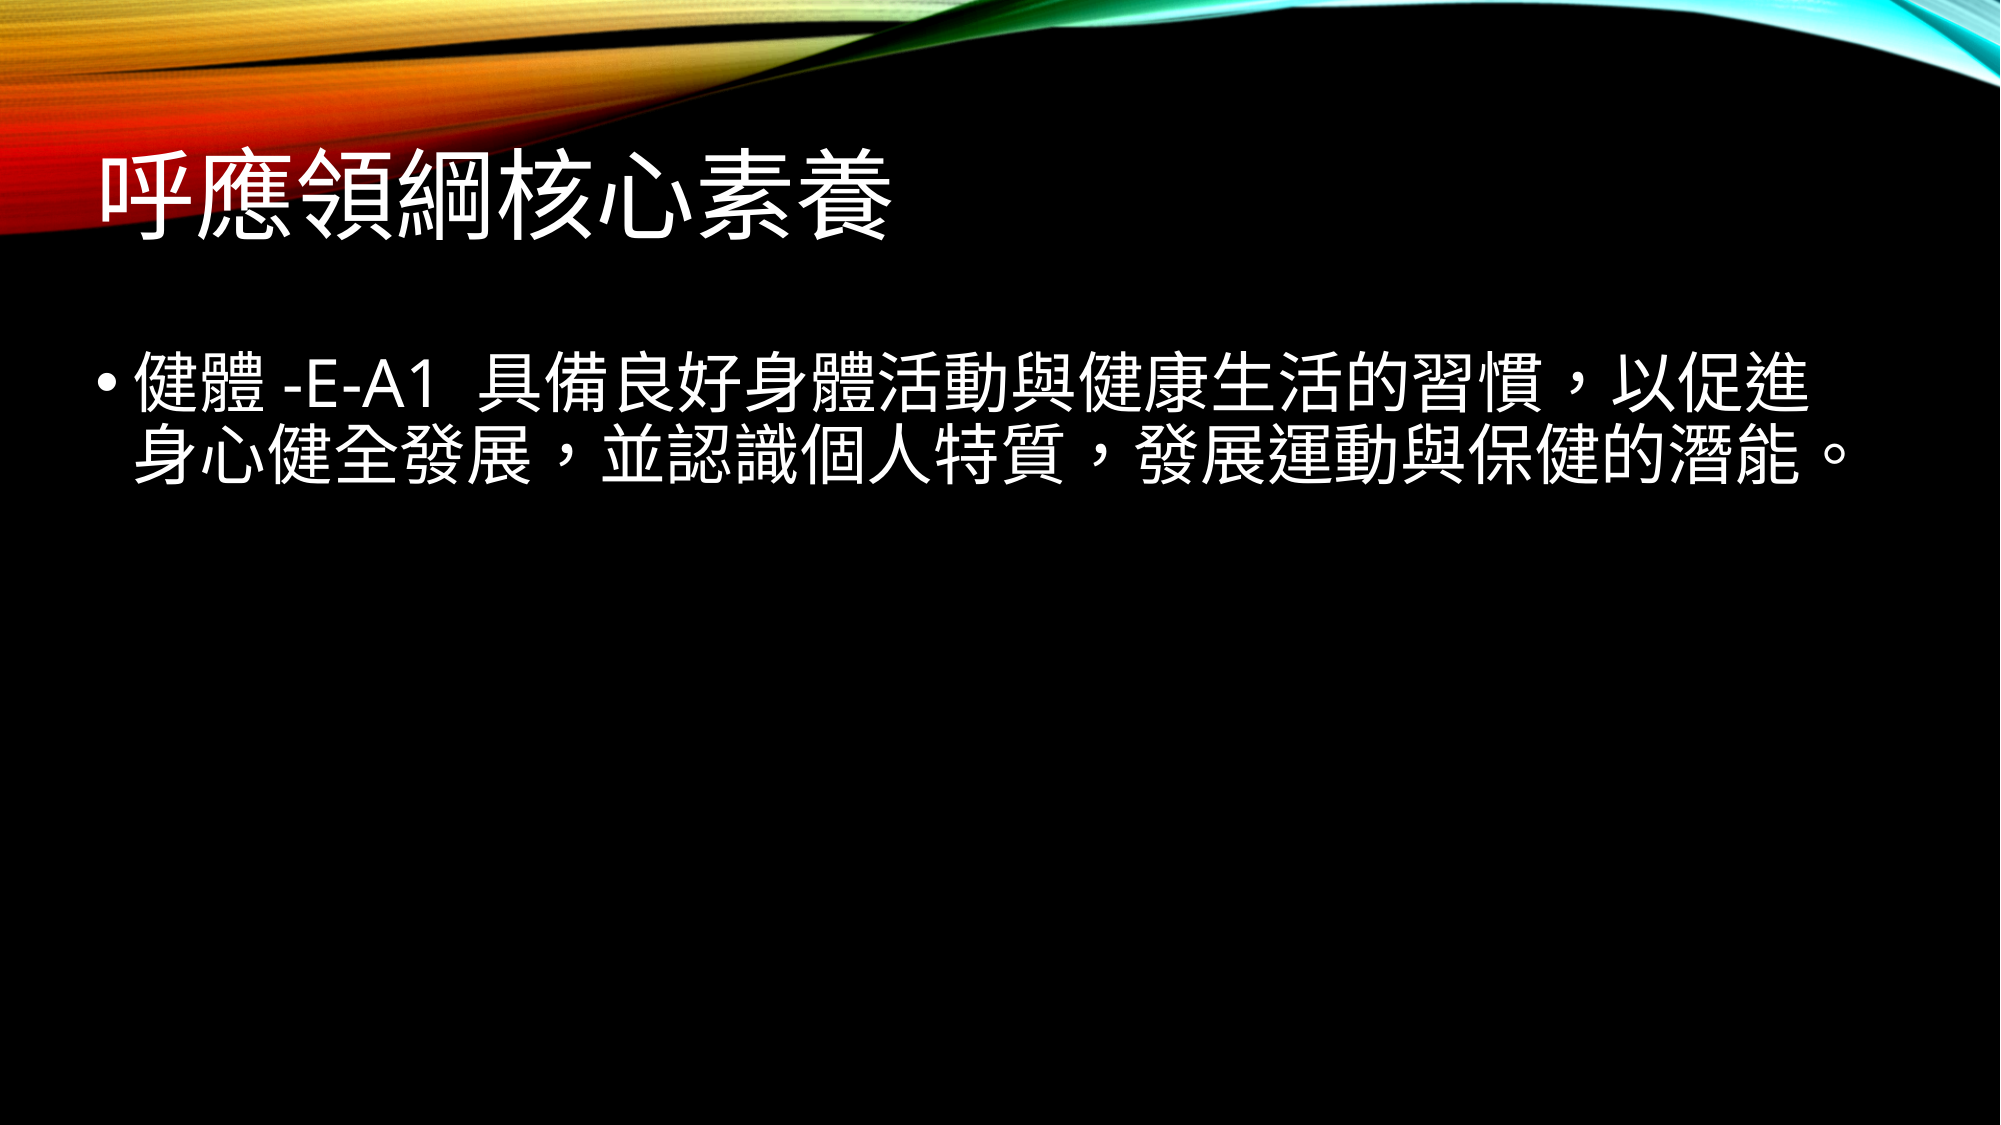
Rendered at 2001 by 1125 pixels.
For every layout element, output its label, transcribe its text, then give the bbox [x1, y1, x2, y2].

title 呼應領綱核心素養 [80, 93, 1493, 306]
picture [0, 0, 2000, 237]
list 健體-E-A1 具備良好身體活動與健康生活的習慣，以促進身心健全發展，並認識個人特質，發展運動與保健的潛能。 [80, 341, 1856, 1003]
